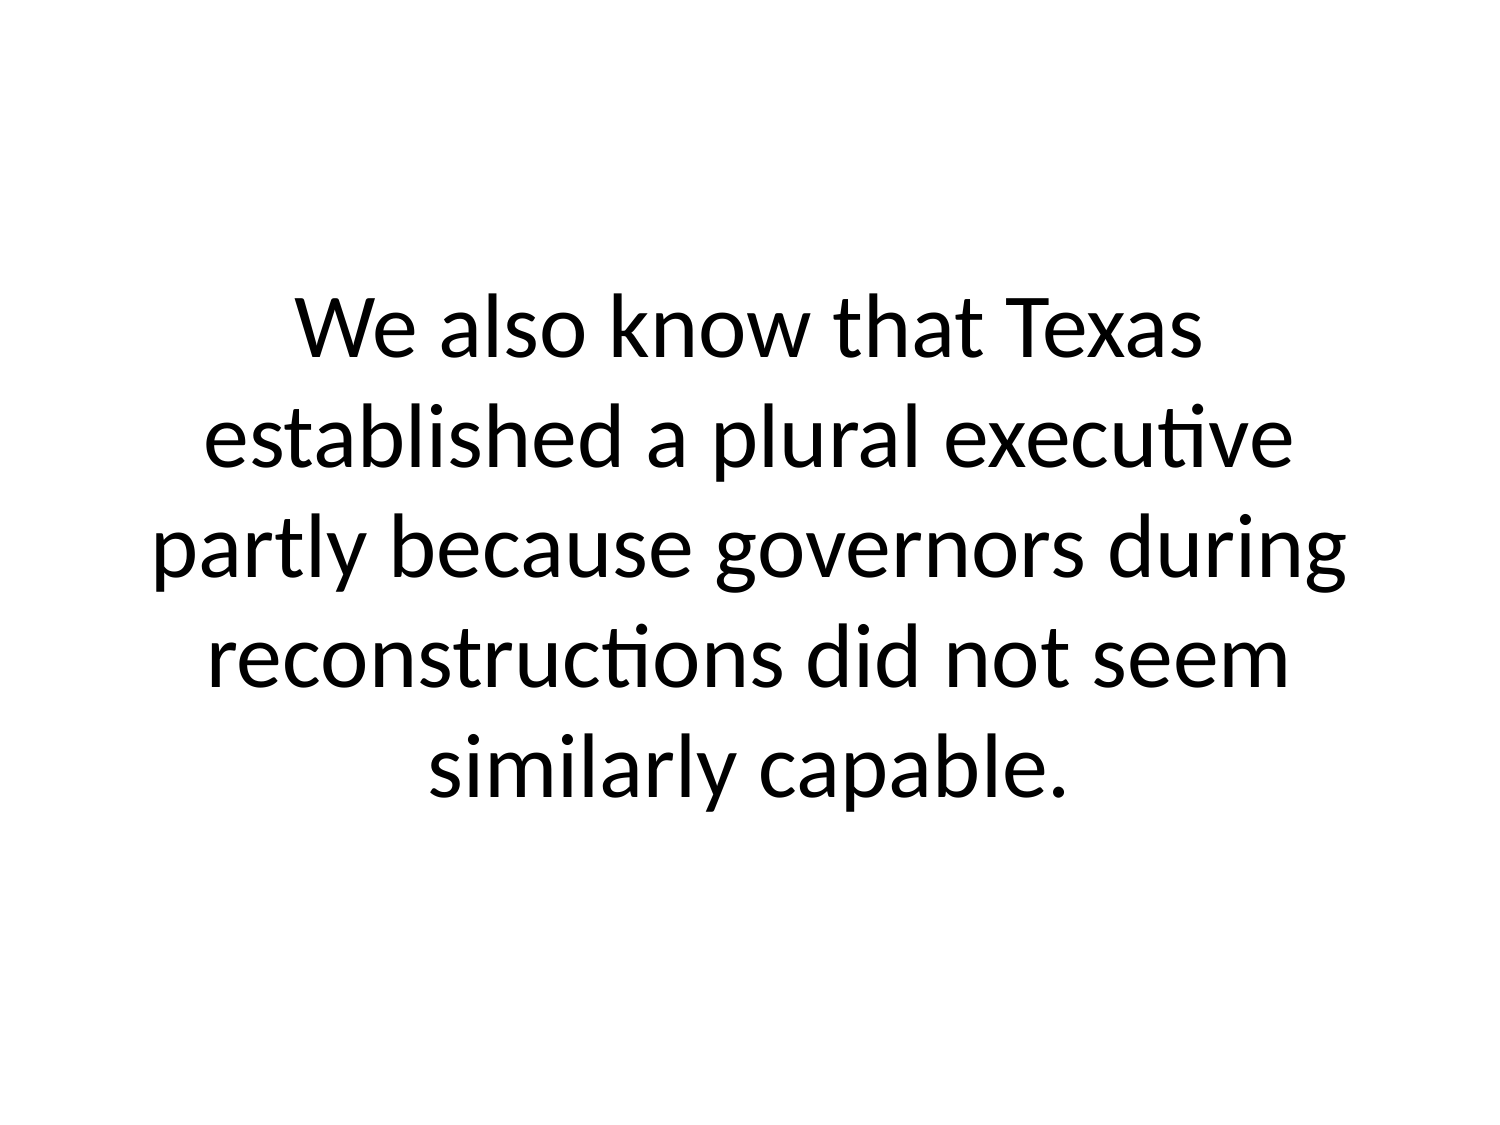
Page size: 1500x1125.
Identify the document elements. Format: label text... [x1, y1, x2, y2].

title We also know that Texas established a plural executive partly because governors during reconstructions did not seem similarly capable. [74, 44, 1426, 1038]
